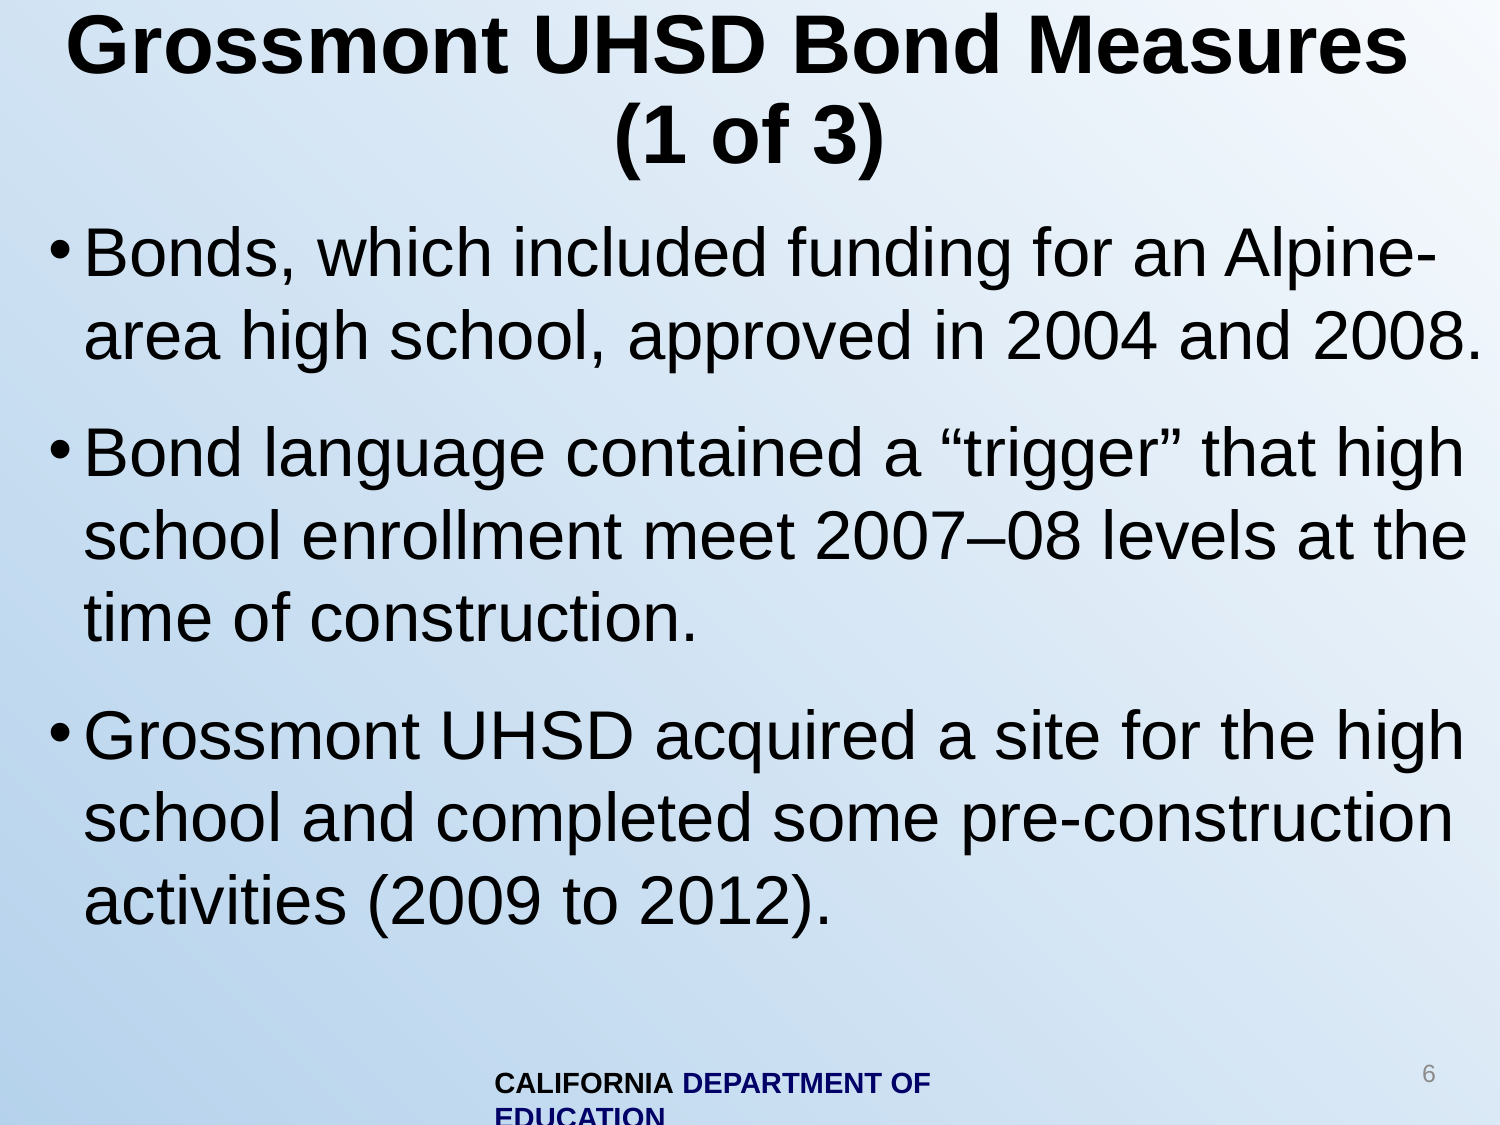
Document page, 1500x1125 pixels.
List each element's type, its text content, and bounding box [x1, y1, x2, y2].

slide_number 6 [1113, 1042, 1451, 1103]
list Bonds, which included funding for an Alpine-area high school, approved in 2004 and 2008. Bond language contained a “trigger” that high school enrollment meet 2007–08 levels at the time of construction. Grossmont UHSD acquired a site for the high school and completed some pre-construction activities (2009 to 2012). [34, 200, 1500, 1025]
title Grossmont UHSD Bond Measures (1 of 3) [0, 0, 1500, 183]
